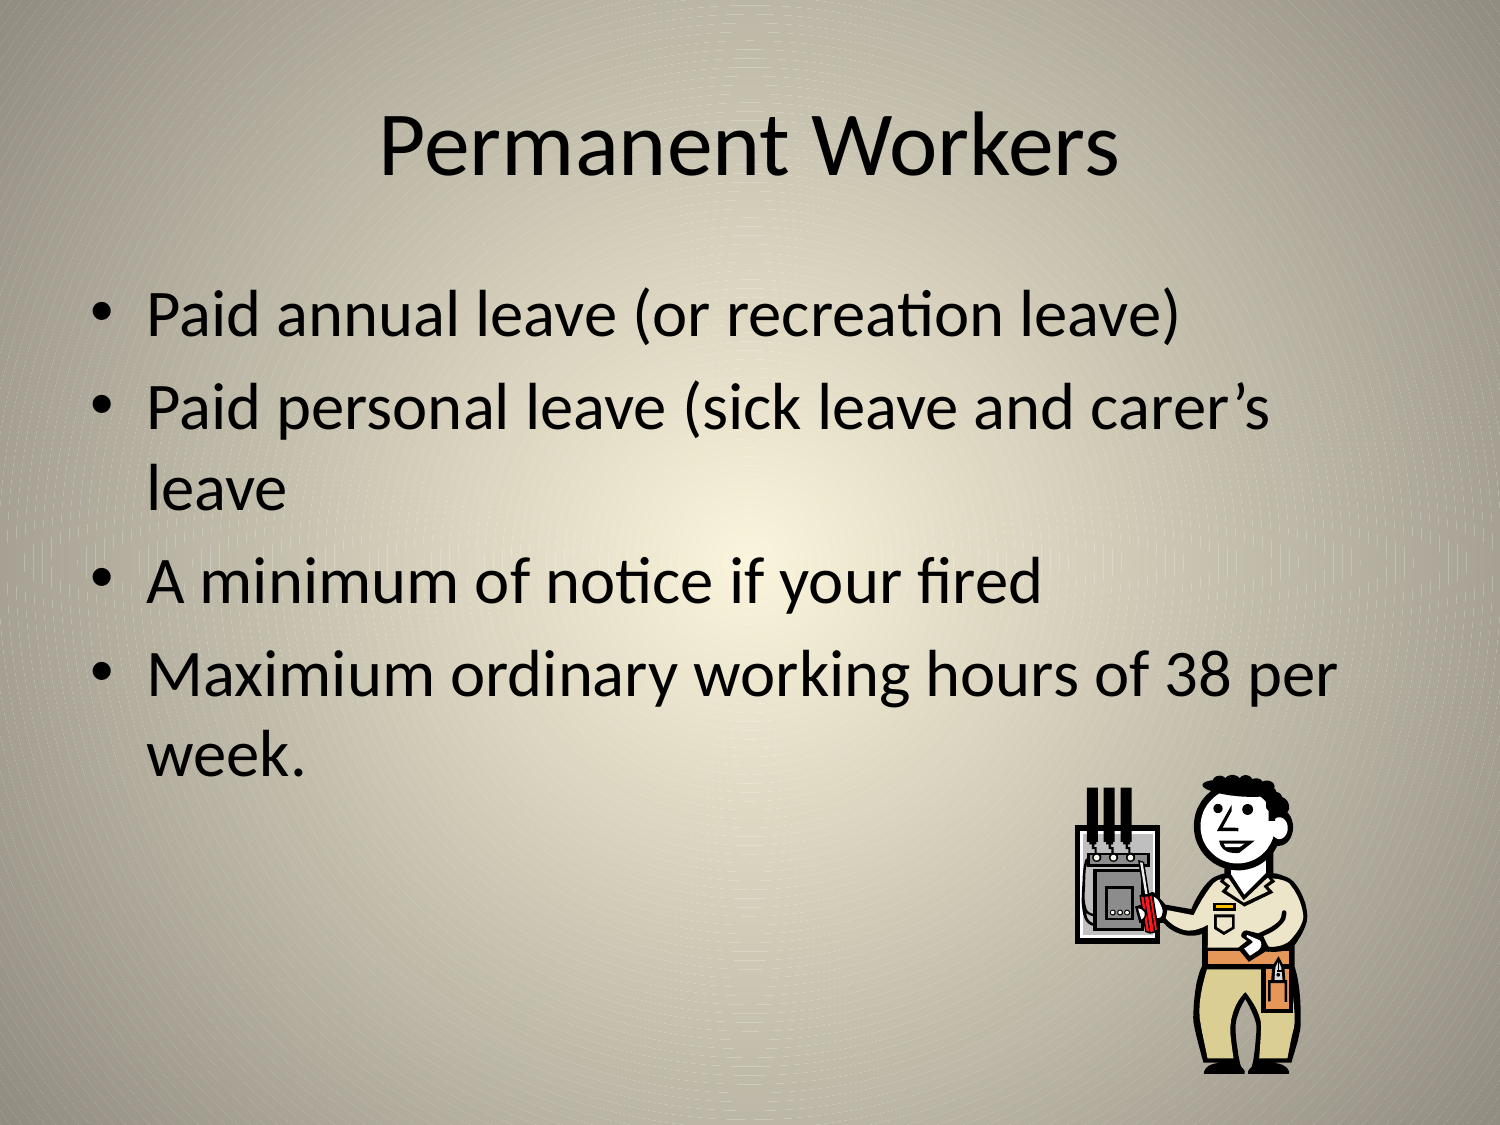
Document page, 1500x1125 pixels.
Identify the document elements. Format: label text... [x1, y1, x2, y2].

title Permanent Workers [75, 45, 1425, 233]
picture [1074, 774, 1311, 1074]
list Paid annual leave (or recreation leave) Paid personal leave (sick leave and carer’s leave A minimum of notice if your fired Maximium ordinary working hours of 38 per week. [75, 262, 1425, 1005]
